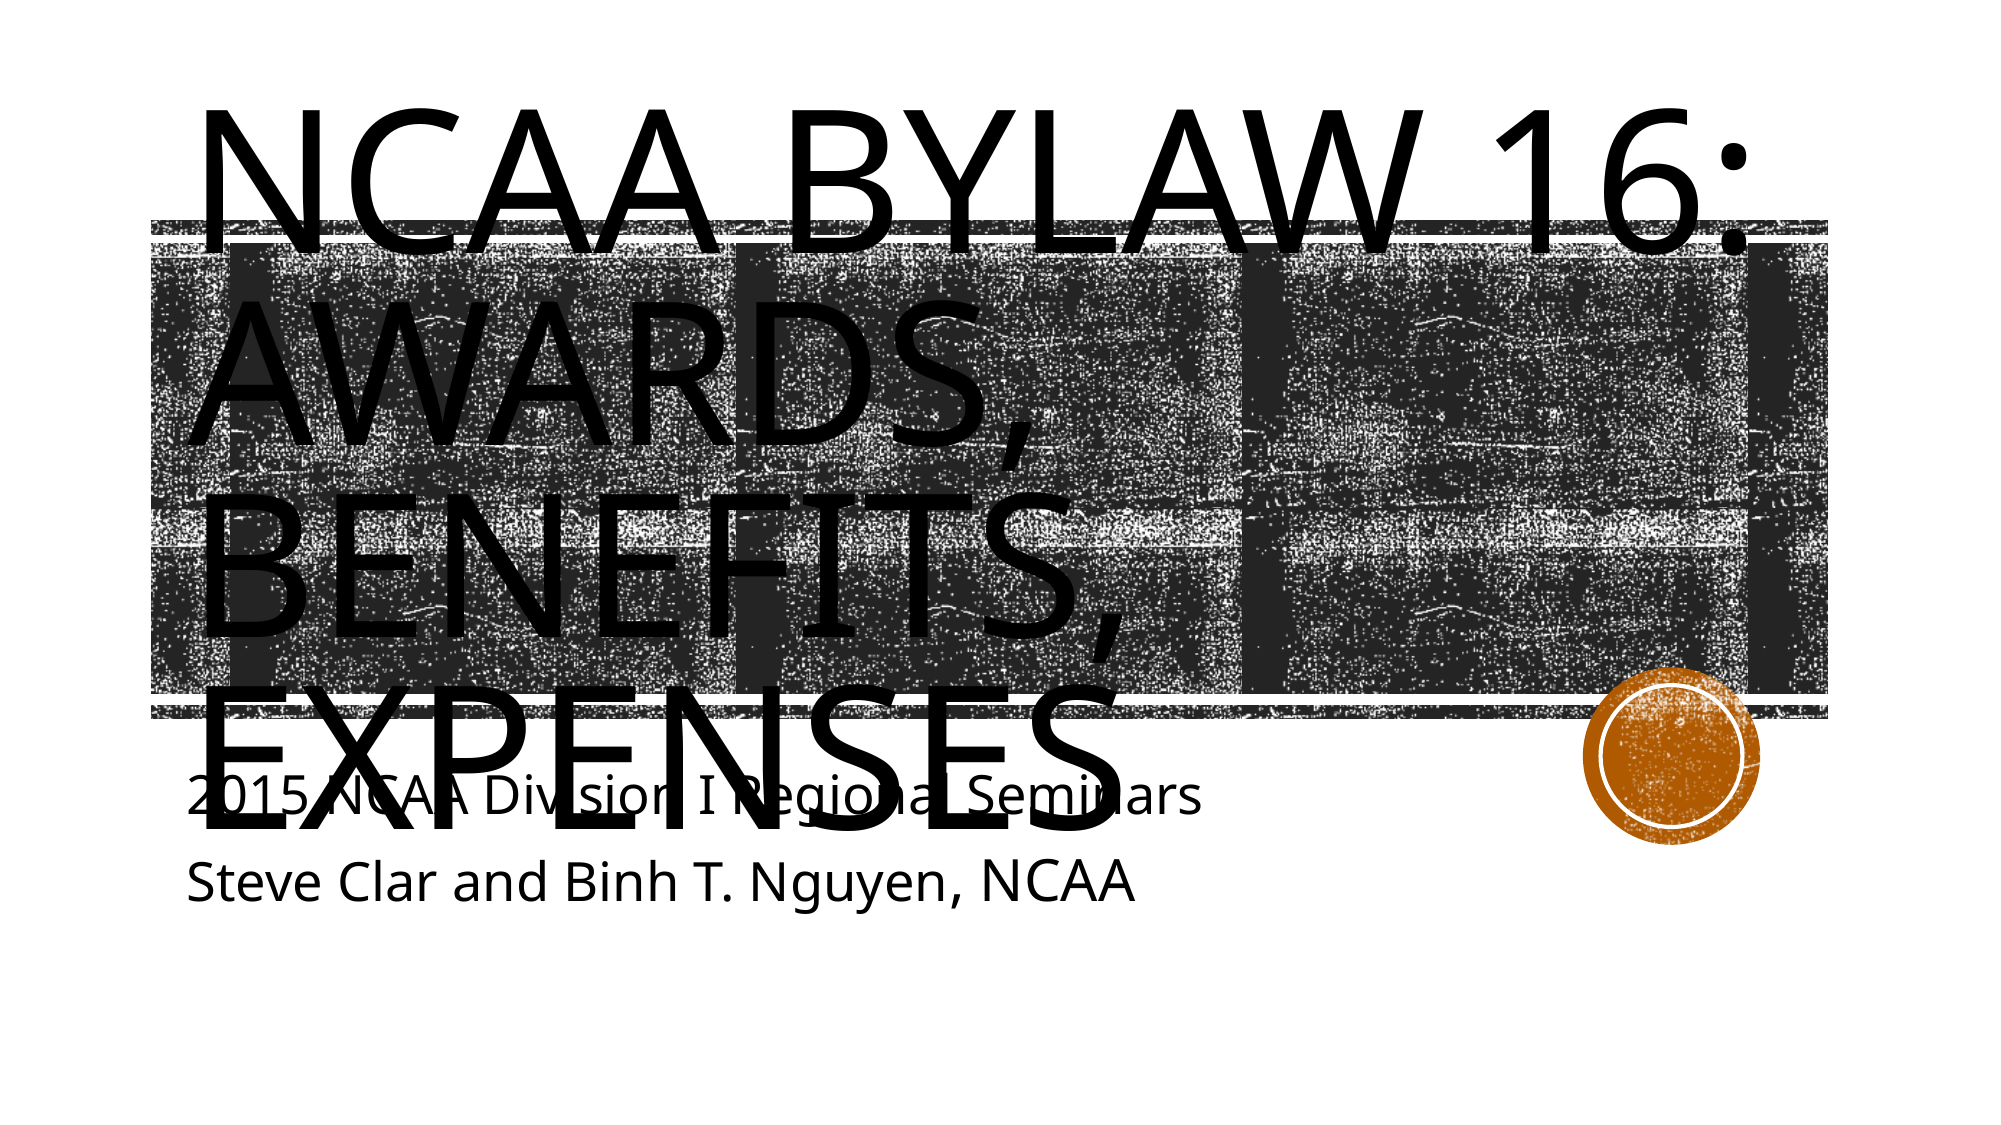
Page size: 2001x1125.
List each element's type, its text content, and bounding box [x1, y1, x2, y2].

title NCAA Bylaw 16: Awards, Benefits, Expenses [172, 234, 1922, 733]
subtitle 2015 NCAA Division I Regional Seminars Steve Clar and Binh T. Nguyen, NCAA [171, 759, 1466, 936]
